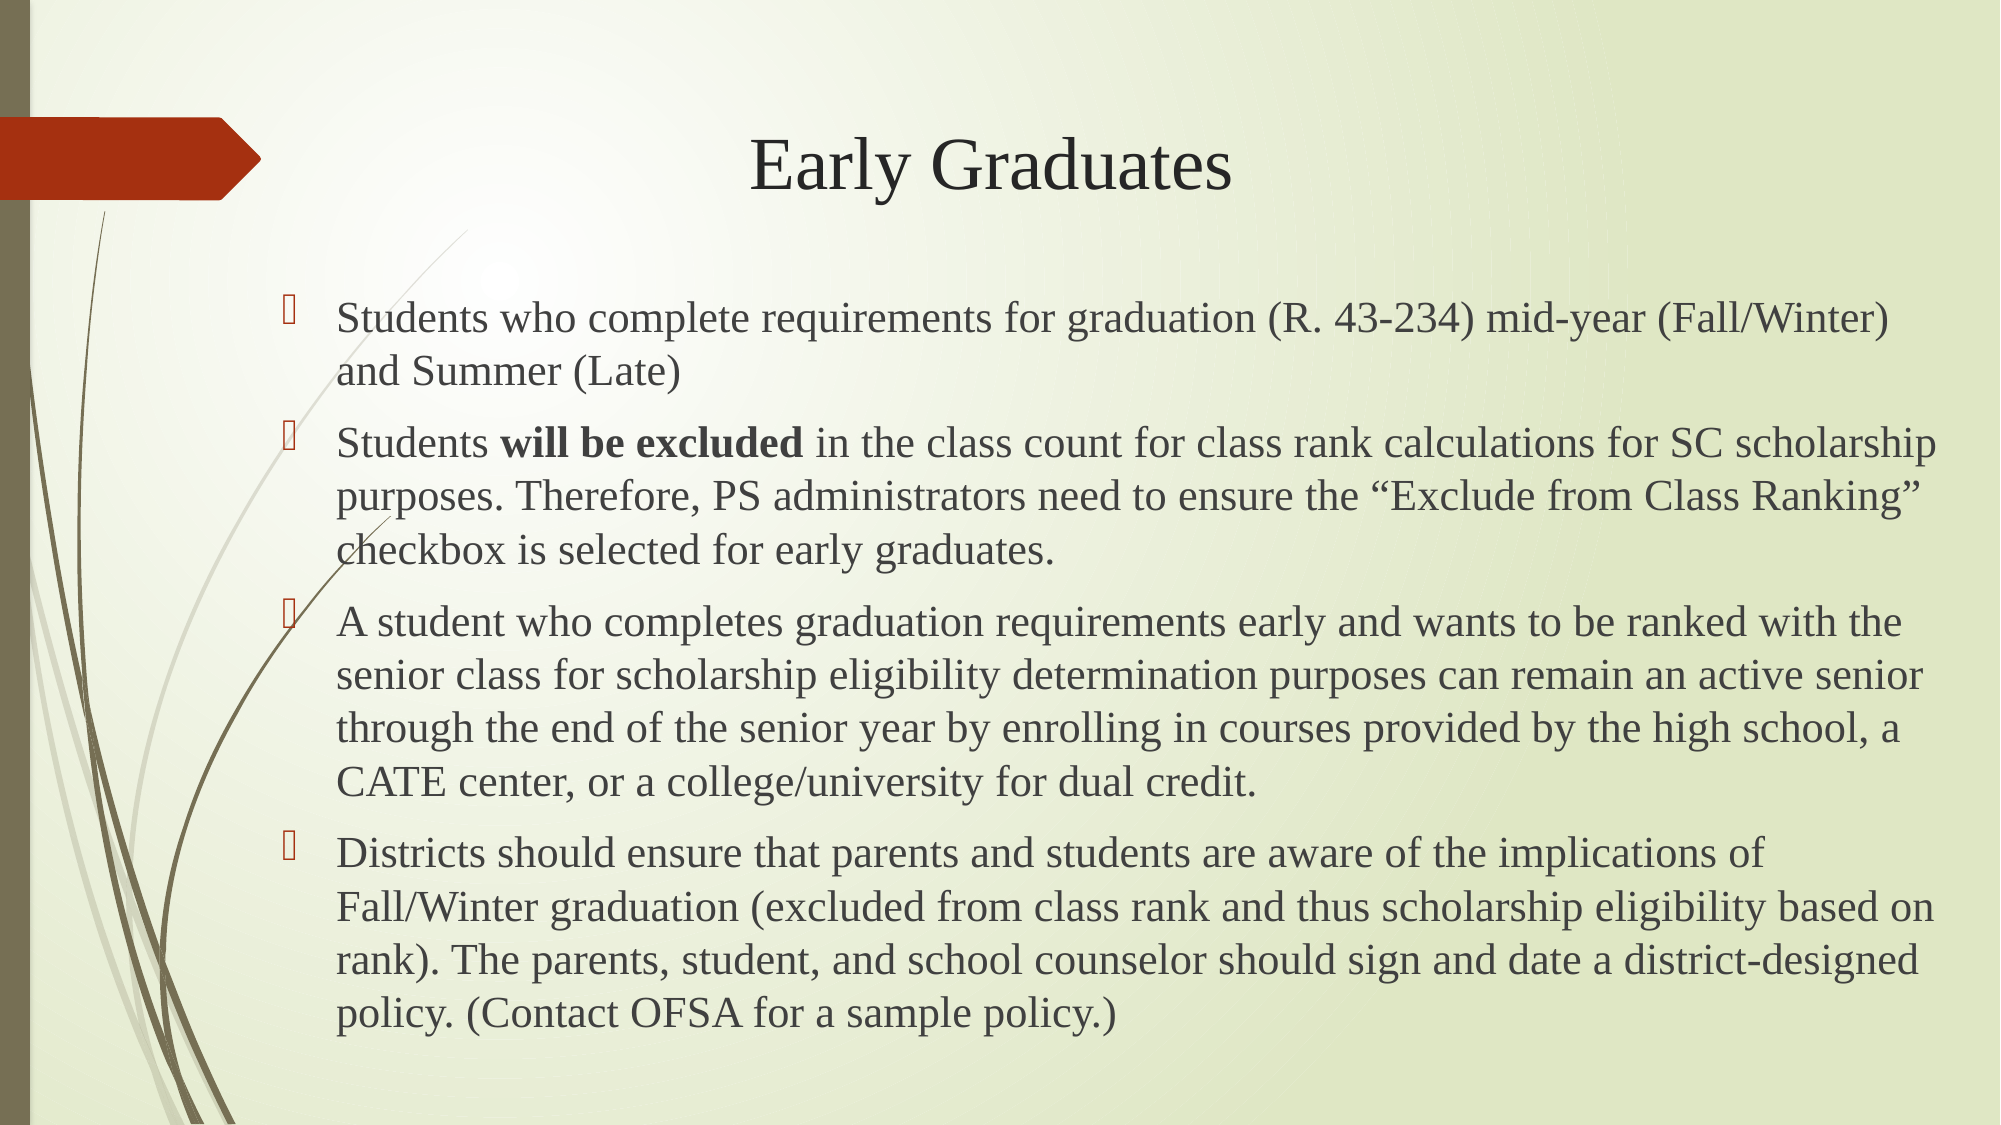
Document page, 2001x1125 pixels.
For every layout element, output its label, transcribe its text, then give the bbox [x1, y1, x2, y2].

title Early Graduates [734, 107, 1557, 226]
list Students who complete requirements for graduation (R. 43-234) mid-year (Fall/Winter) and Summer (Late) Students will be excluded in the class count for class rank calculations for SC scholarship purposes. Therefore, PS administrators need to ensure the “Exclude from Class Ranking” checkbox is selected for early graduates. A student who completes graduation requirements early and wants to be ranked with the senior class for scholarship eligibility determination purposes can remain an active senior through the end of the senior year by enrolling in courses provided by the high school, a CATE center, or a college/university for dual credit. Districts should ensure that parents and students are aware of the implications of Fall/Winter graduation (excluded from class rank and thus scholarship eligibility based on rank). The parents, student, and school counselor should sign and date a district-designed policy. (Contact OFSA for a sample policy.) [266, 280, 1971, 1050]
